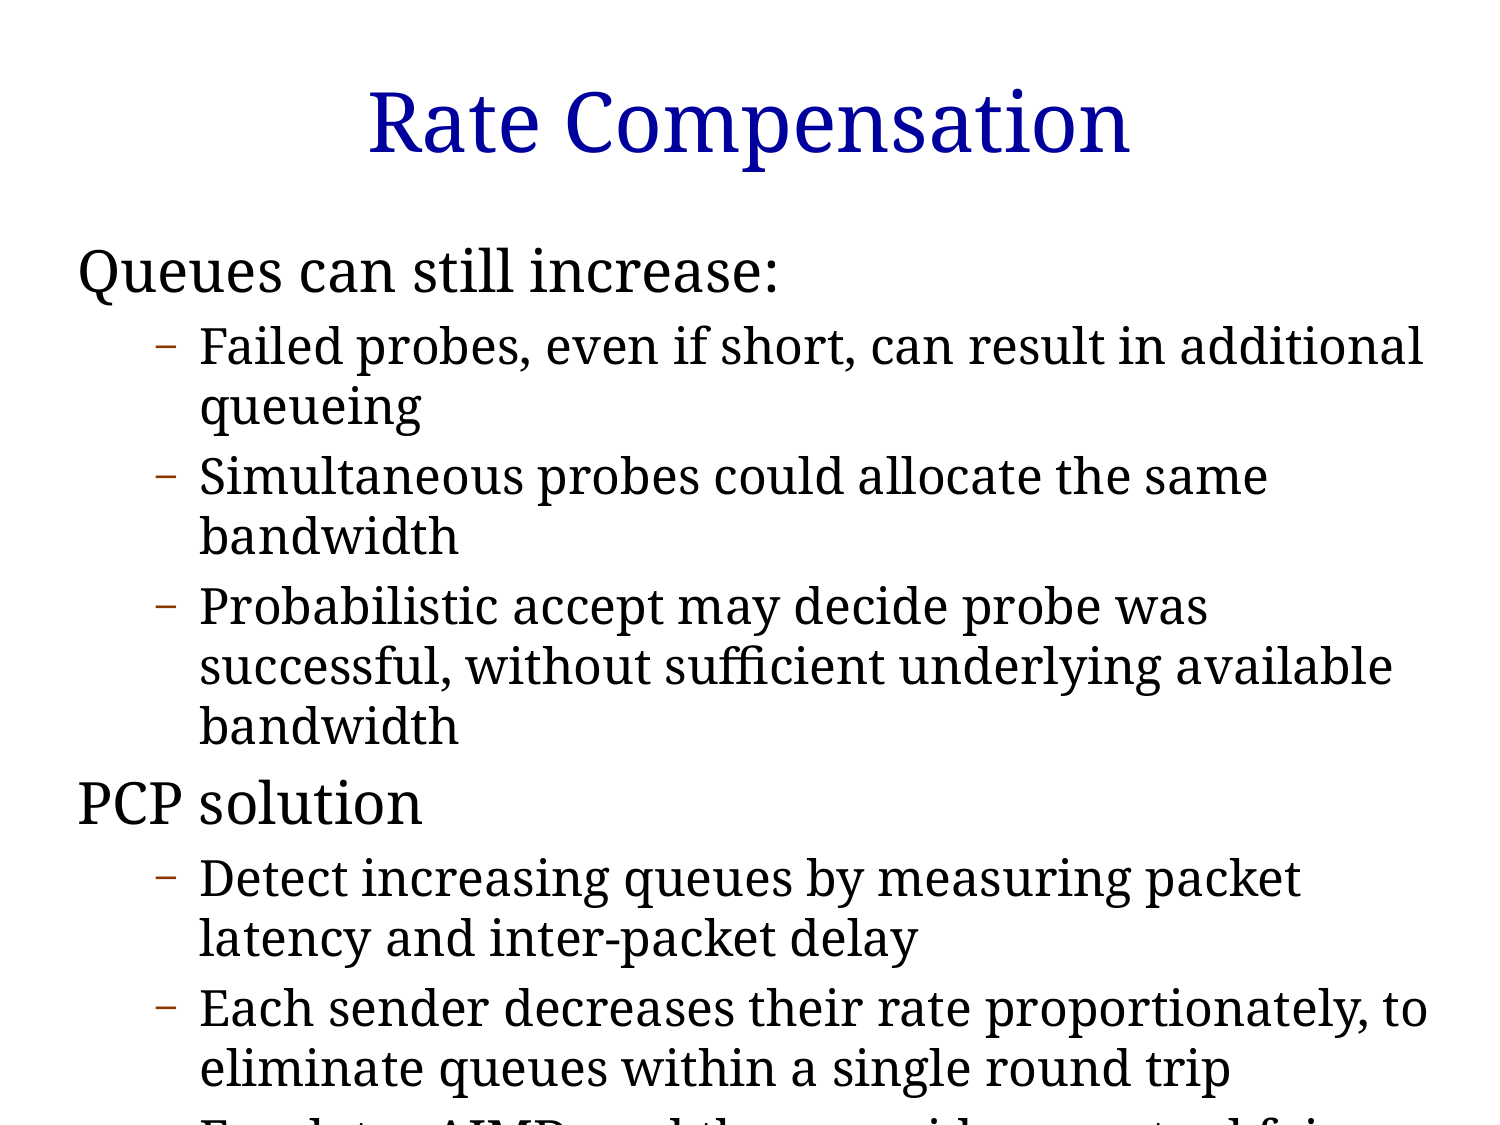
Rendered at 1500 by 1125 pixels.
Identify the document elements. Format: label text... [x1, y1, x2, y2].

list Queues can still increase: Failed probes, even if short, can result in additional queueing Simultaneous probes could allocate the same bandwidth Probabilistic accept may decide probe was successful, without sufficient underlying available bandwidth PCP solution Detect increasing queues by measuring packet latency and inter-packet delay Each sender decreases their rate proportionately, to eliminate queues within a single round trip Emulates AIMD, and thus provides eventual fairness [62, 226, 1476, 1125]
title Rate Compensation [74, 47, 1426, 191]
